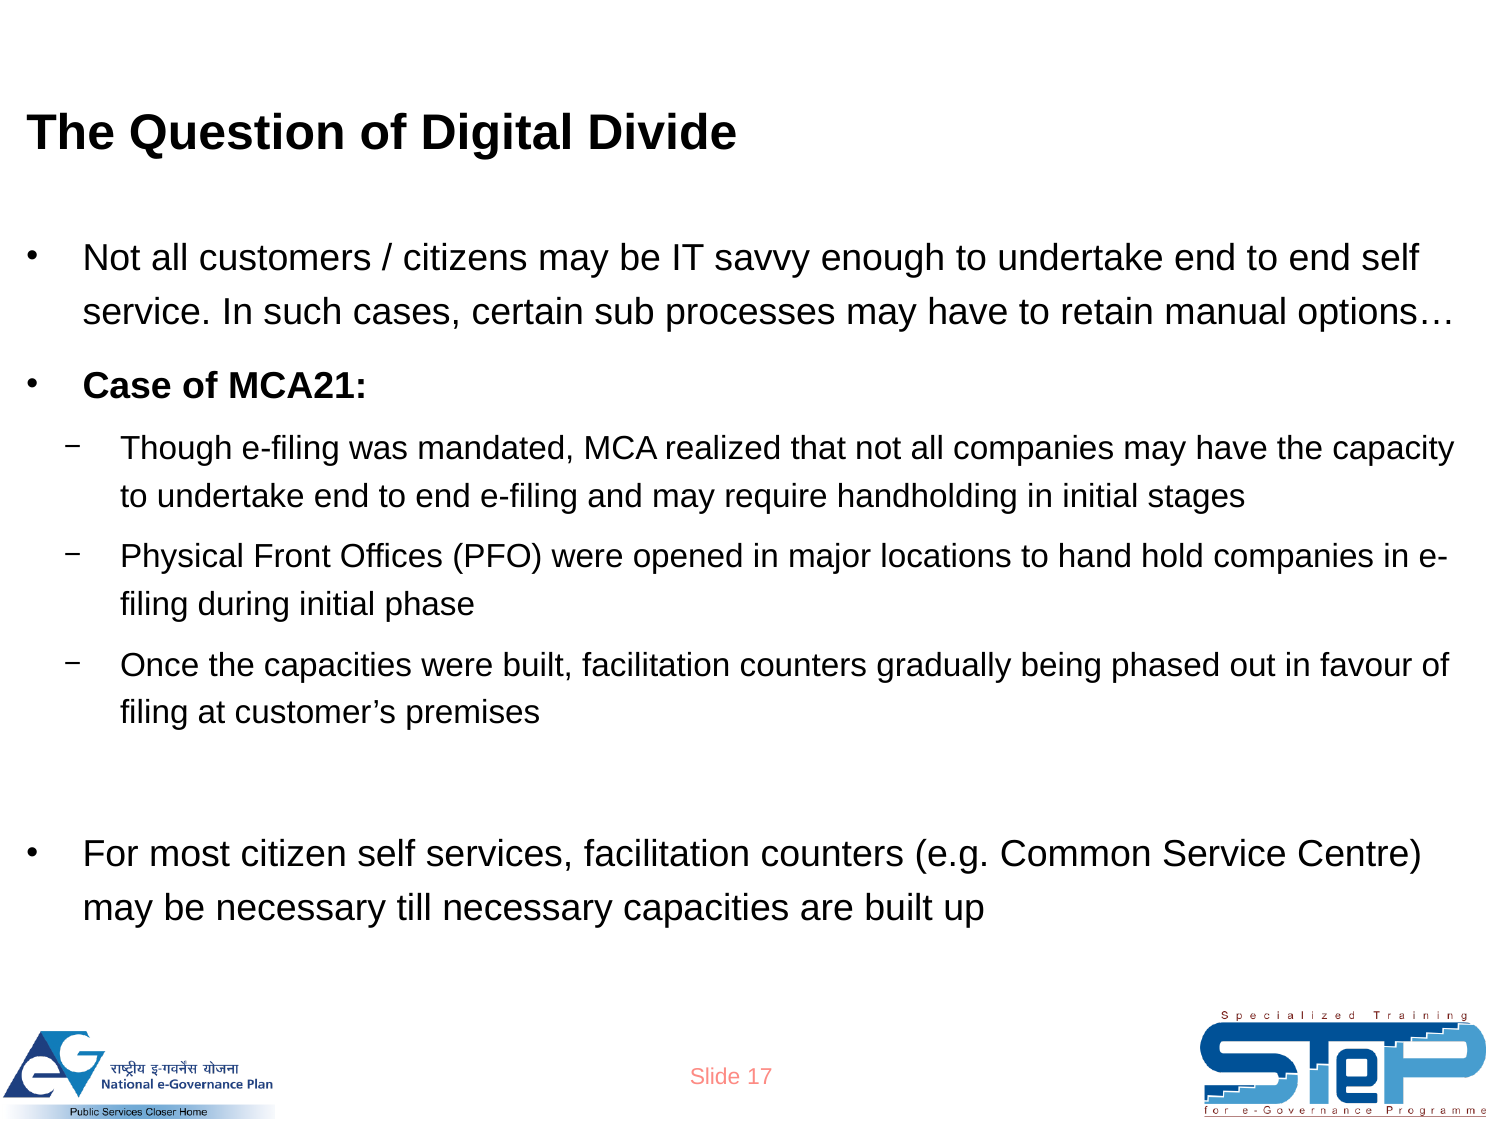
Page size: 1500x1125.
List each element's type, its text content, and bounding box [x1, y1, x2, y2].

picture [1200, 1011, 1486, 1117]
picture [2, 1031, 275, 1119]
title The Question of Digital Divide [26, 99, 1472, 223]
list Not all customers / citizens may be IT savvy enough to undertake end to end self service. In such cases, certain sub processes may have to retain manual options… Case of MCA21: Though e-filing was mandated, MCA realized that not all companies may have the capacity to undertake end to end e-filing and may require handholding in initial stages Physical Front Offices (PFO) were opened in major locations to hand hold companies in e-filing during initial phase Once the capacities were built, facilitation counters gradually being phased out in favour of filing at customer’s premises For most citizen self services, facilitation counters (e.g. Common Service Centre) may be necessary till necessary capacities are built up [26, 223, 1474, 1037]
